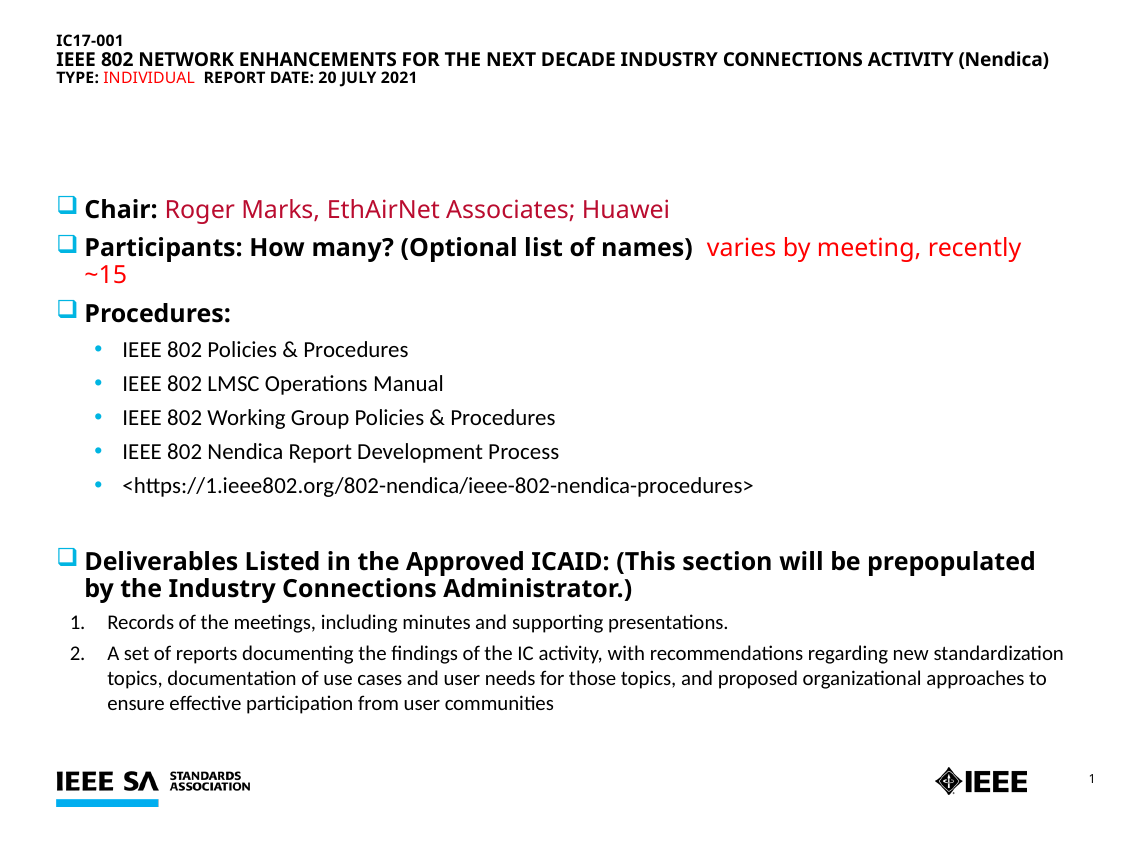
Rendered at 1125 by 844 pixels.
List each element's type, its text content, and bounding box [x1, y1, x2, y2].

slide_number 1 [1041, 765, 1096, 794]
picture [56, 771, 250, 807]
title IC17-001 IEEE 802 Network Enhancements for the Next Decade Industry connections Activity (Nendica) Type: Individual Report Date: 20 July 2021 [56, 32, 1069, 94]
list Chair: Roger Marks, EthAirNet Associates; Huawei Participants: How many? (Optional list of names) varies by meeting, recently ~15 Procedures: IEEE 802 Policies & Procedures IEEE 802 LMSC Operations Manual IEEE 802 Working Group Policies & Procedures IEEE 802 Nendica Report Development Process <https://1.ieee802.org/802-nendica/ieee-802-nendica-procedures> Deliverables Listed in the Approved ICAID: (This section will be prepopulated by the Industry Connections Administrator.) Records of the meetings, including minutes and supporting presentations. A set of reports documenting the findings of the IC activity, with recommendations regarding new standardization topics, documentation of use cases and user needs for those topics, and proposed organizational approaches to ensure effective participation from user communities [56, 196, 1069, 749]
picture [935, 767, 1027, 795]
